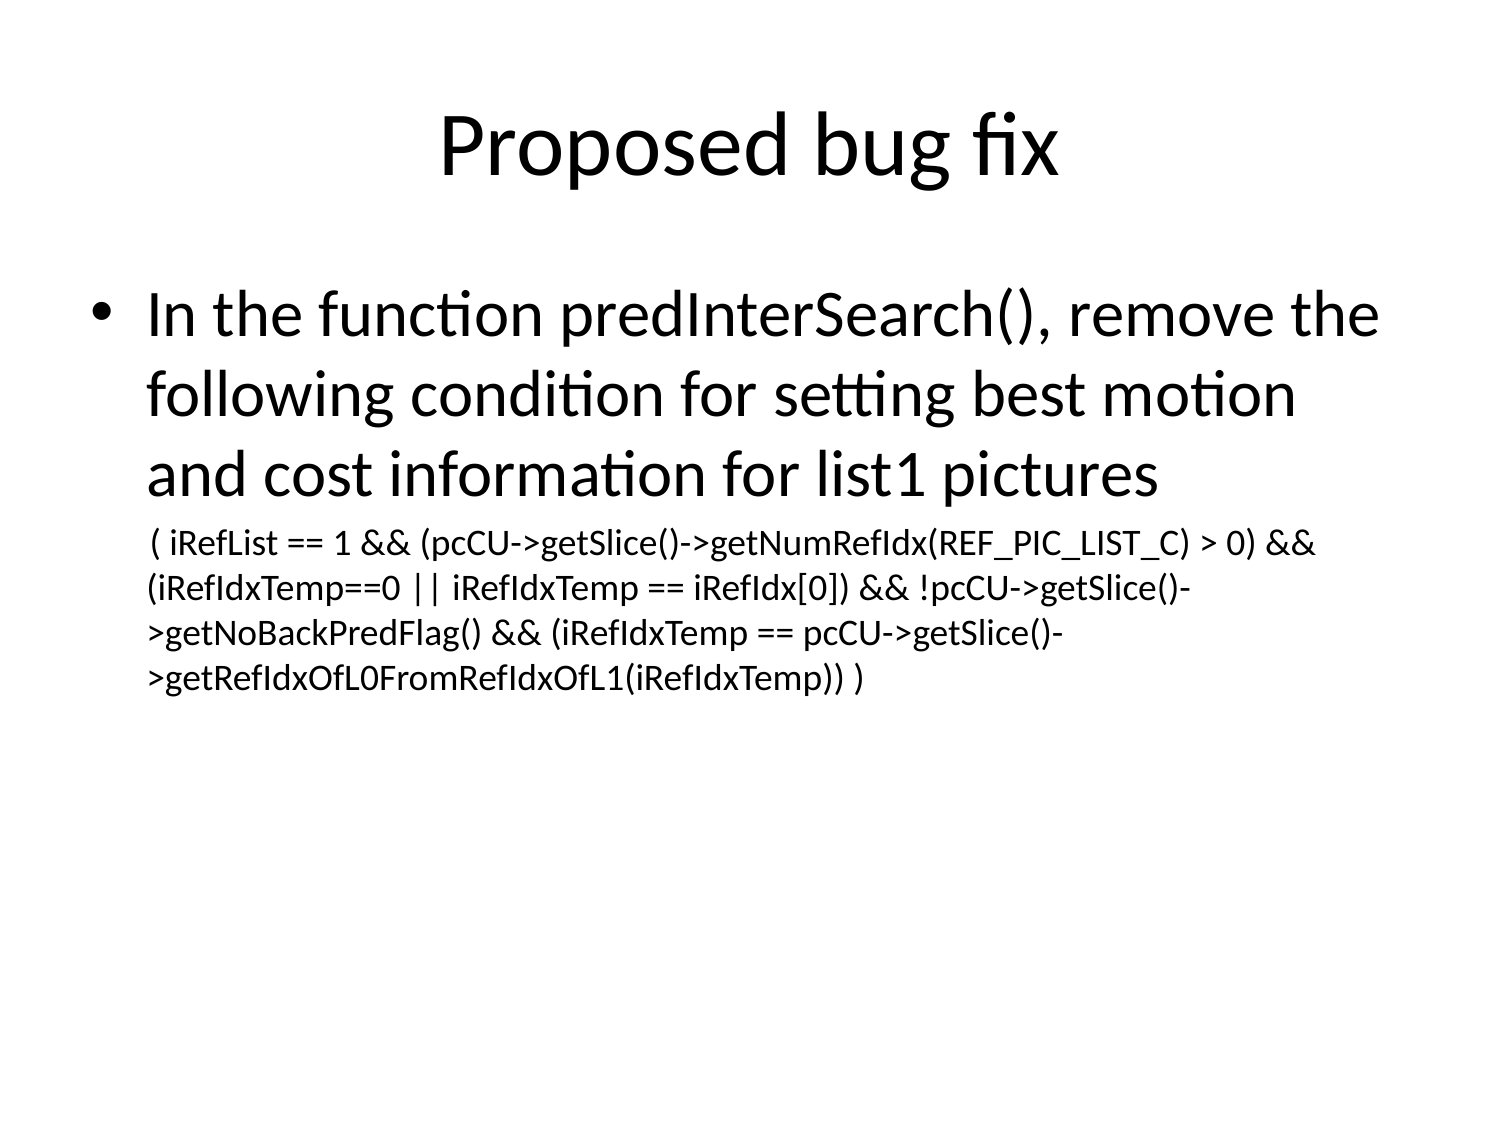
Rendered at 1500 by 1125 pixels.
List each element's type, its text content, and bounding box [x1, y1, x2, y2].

list In the function predInterSearch(), remove the following condition for setting best motion and cost information for list1 pictures ( iRefList == 1 && (pcCU->getSlice()->getNumRefIdx(REF_PIC_LIST_C) > 0) && (iRefIdxTemp==0 || iRefIdxTemp == iRefIdx[0]) && !pcCU->getSlice()->getNoBackPredFlag() && (iRefIdxTemp == pcCU->getSlice()->getRefIdxOfL0FromRefIdxOfL1(iRefIdxTemp)) ) [75, 262, 1425, 1005]
title Proposed bug fix [75, 45, 1425, 233]
